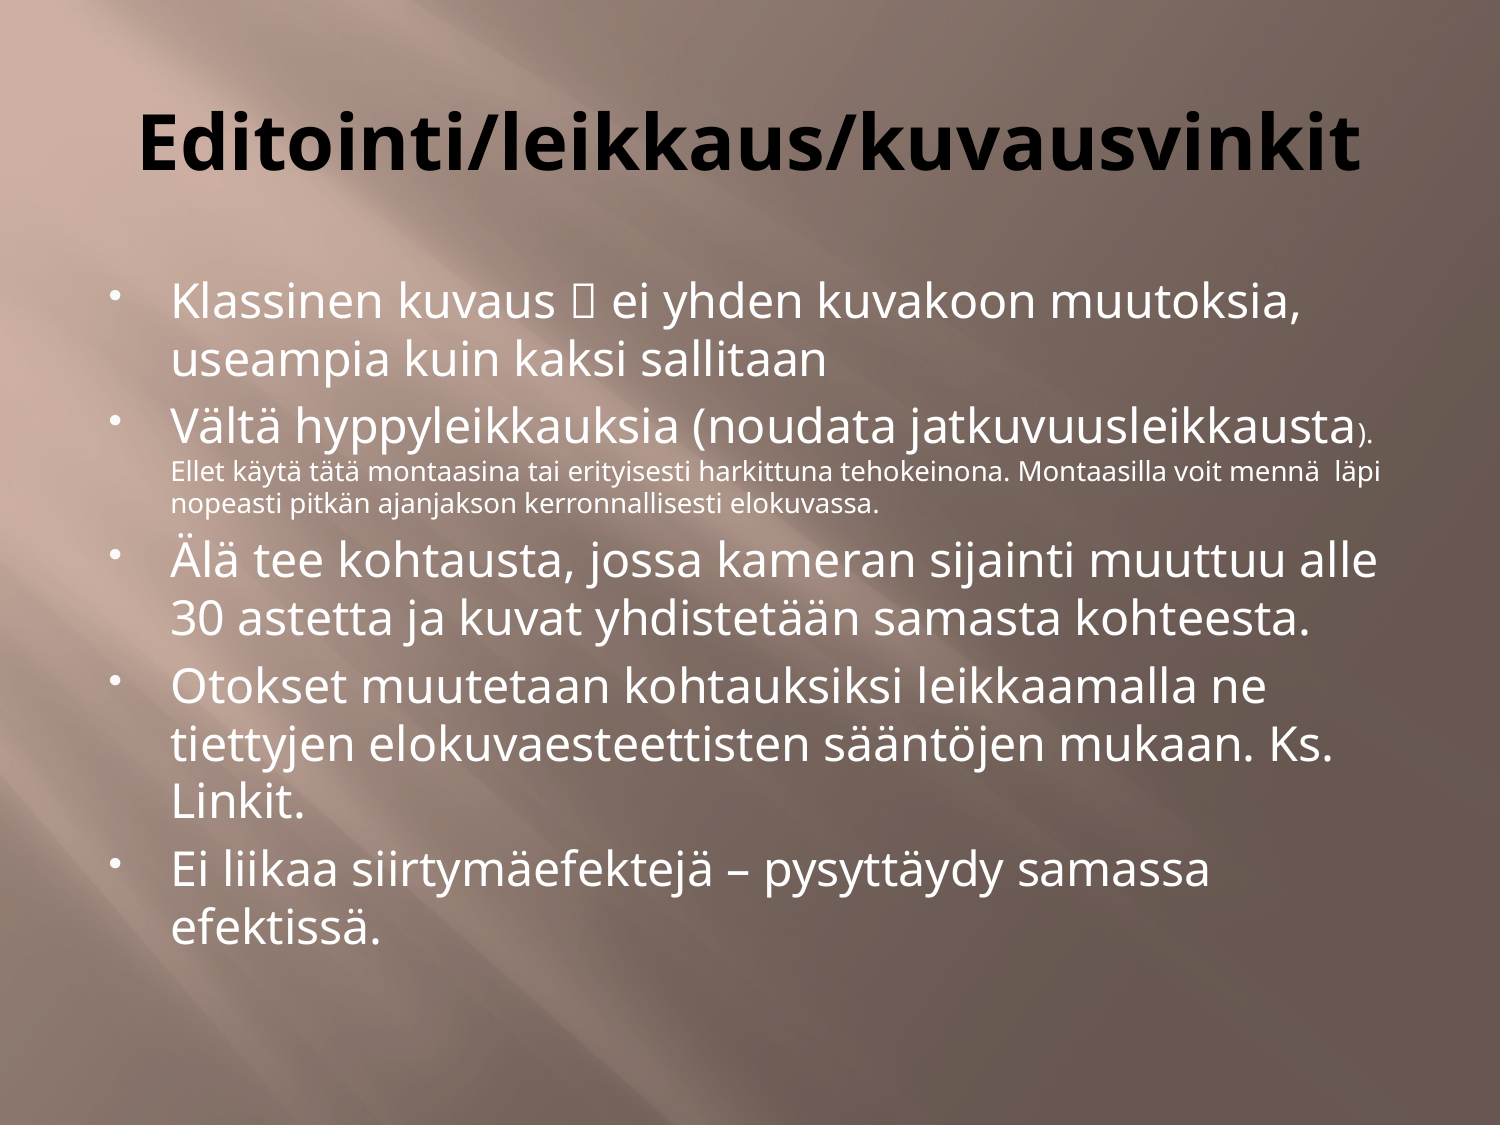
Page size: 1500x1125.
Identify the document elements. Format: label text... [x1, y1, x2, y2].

title Editointi/leikkaus/kuvausvinkit [75, 45, 1425, 233]
list Klassinen kuvaus  ei yhden kuvakoon muutoksia, useampia kuin kaksi sallitaan Vältä hyppyleikkauksia (noudata jatkuvuusleikkausta). Ellet käytä tätä montaasina tai erityisesti harkittuna tehokeinona. Montaasilla voit mennä läpi nopeasti pitkän ajanjakson kerronnallisesti elokuvassa. Älä tee kohtausta, jossa kameran sijainti muuttuu alle 30 astetta ja kuvat yhdistetään samasta kohteesta. Otokset muutetaan kohtauksiksi leikkaamalla ne tiettyjen elokuvaesteettisten sääntöjen mukaan. Ks. Linkit. Ei liikaa siirtymäefektejä – pysyttäydy samassa efektissä. [75, 262, 1425, 1035]
